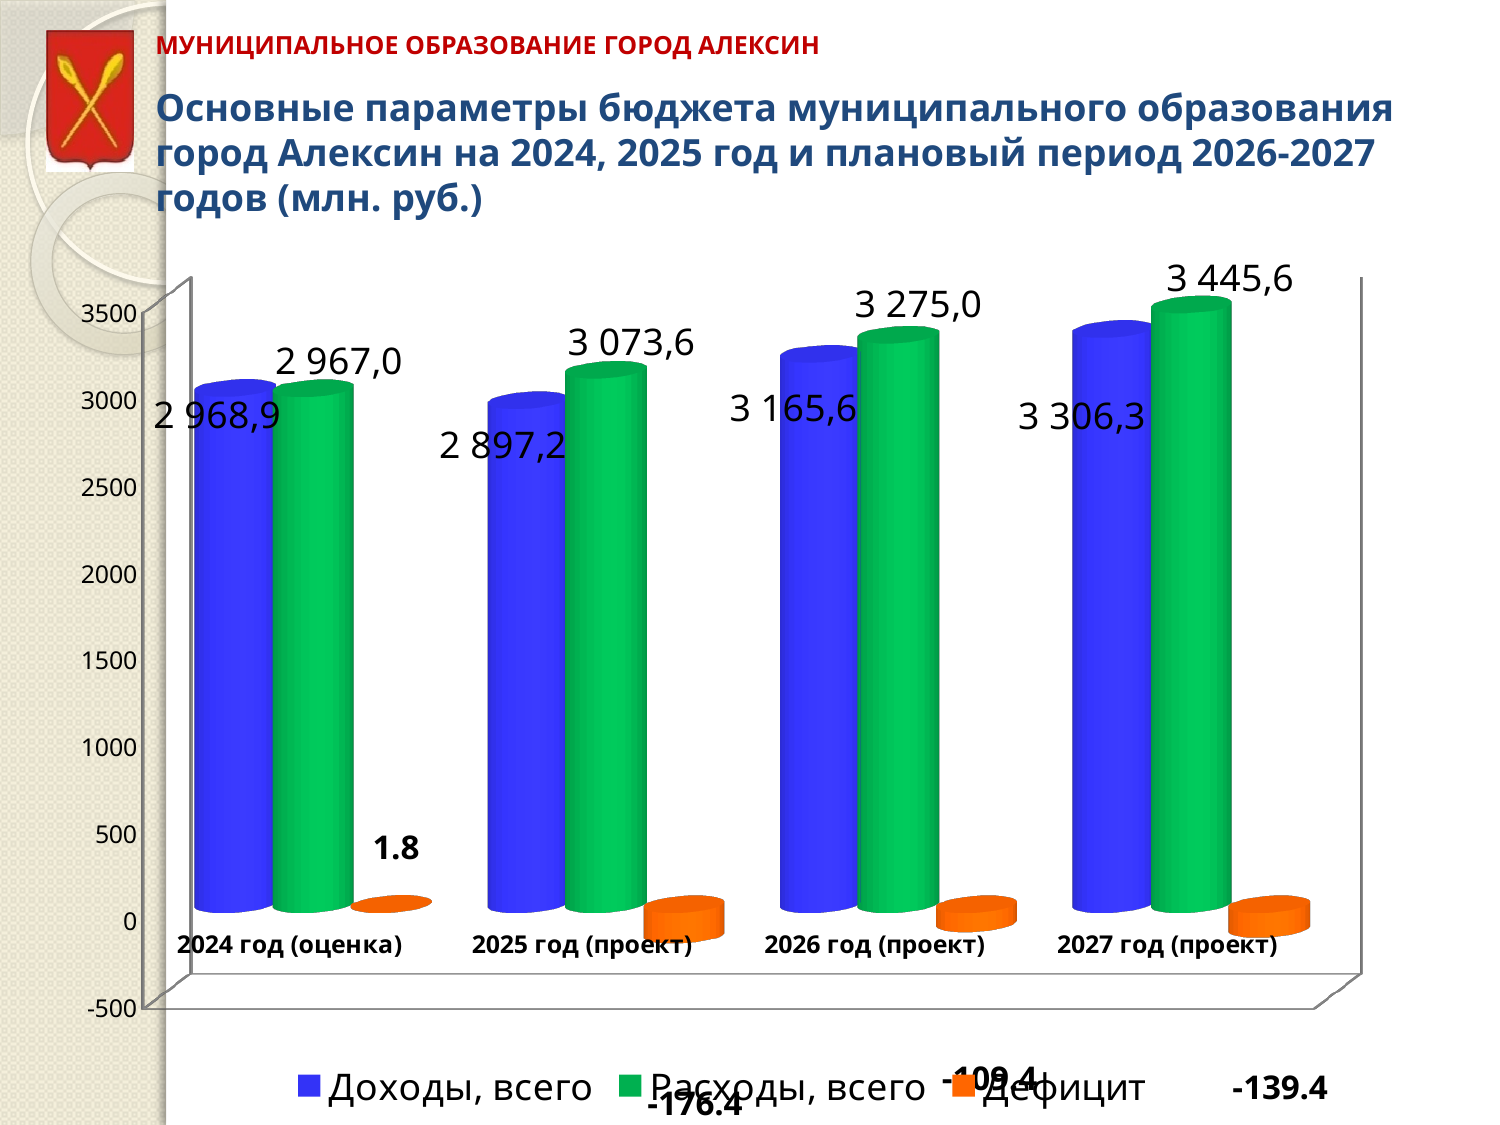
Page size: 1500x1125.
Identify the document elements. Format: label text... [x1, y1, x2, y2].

chart [46, 250, 1398, 1125]
title МУНИЦИПАЛЬНОЕ ОБРАЗОВАНИЕ ГОРОД АЛЕКСИН Основные параметры бюджета муниципального образования город Алексин на 2024, 2025 год и плановый период 2026-2027 годов (млн. руб.) [140, 15, 1425, 233]
picture [46, 30, 134, 173]
